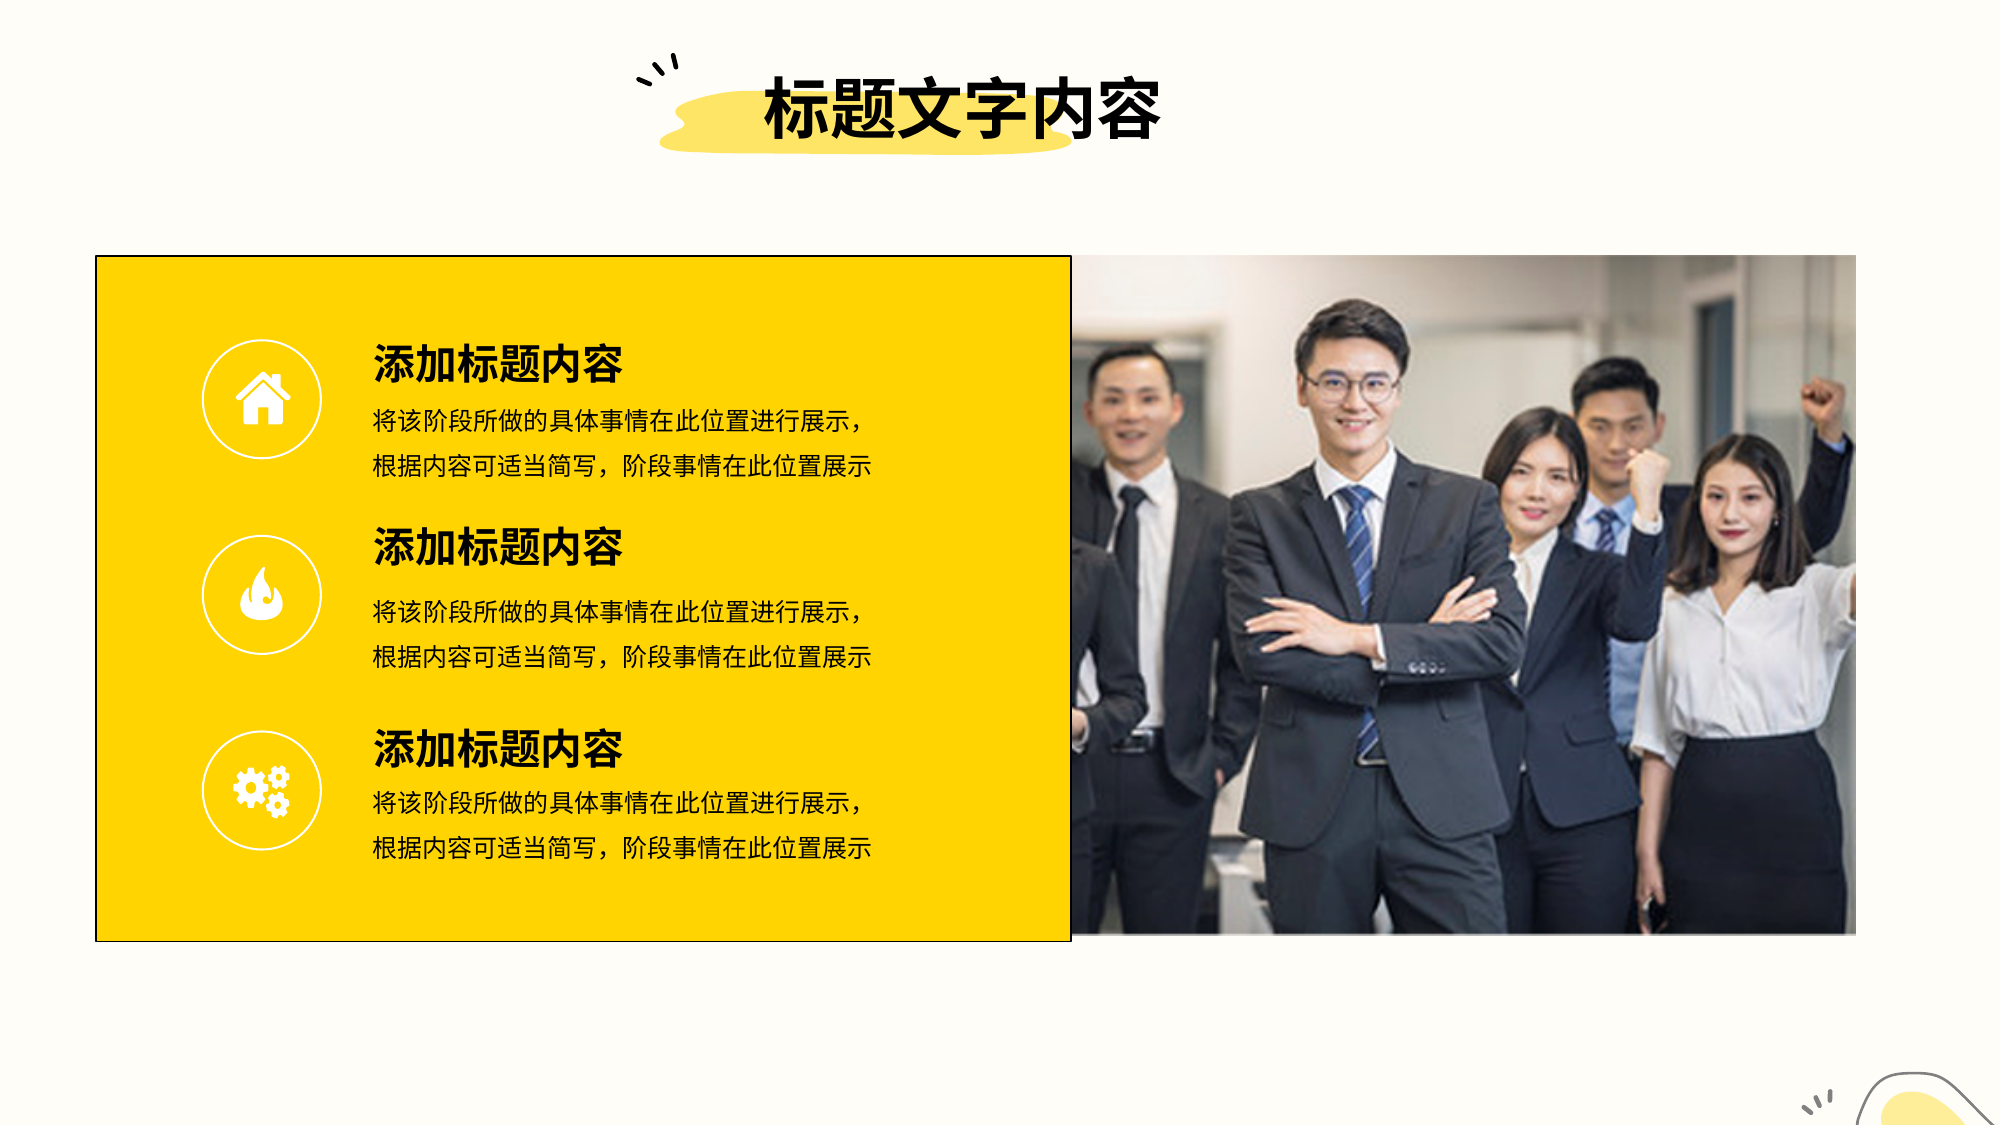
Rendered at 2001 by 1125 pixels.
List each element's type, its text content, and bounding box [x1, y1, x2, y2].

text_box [641, 54, 678, 83]
text_box 将该阶段所做的具体事情在此位置进行展示，根据内容可适当简写，阶段事情在此位置展示 [357, 765, 809, 870]
text_box [235, 371, 291, 425]
text_box [268, 765, 290, 790]
text_box 将该阶段所做的具体事情在此位置进行展示，根据内容可适当简写，阶段事情在此位置展示 [357, 574, 809, 679]
text_box [233, 767, 269, 808]
text_box [201, 534, 322, 655]
text_box [201, 730, 322, 851]
text_box 标题文字内容 [650, 67, 1277, 148]
text_box 添加标题内容 [359, 330, 640, 383]
text_box [201, 339, 322, 460]
text_box [240, 567, 283, 621]
text_box 添加标题内容 [359, 513, 640, 574]
text_box [665, 148, 1062, 155]
text_box 将该阶段所做的具体事情在此位置进行展示，根据内容可适当简写，阶段事情在此位置展示 [357, 383, 809, 488]
text_box [265, 791, 290, 819]
picture [809, 255, 1856, 936]
text_box [96, 255, 1072, 942]
text_box 添加标题内容 [359, 715, 640, 765]
